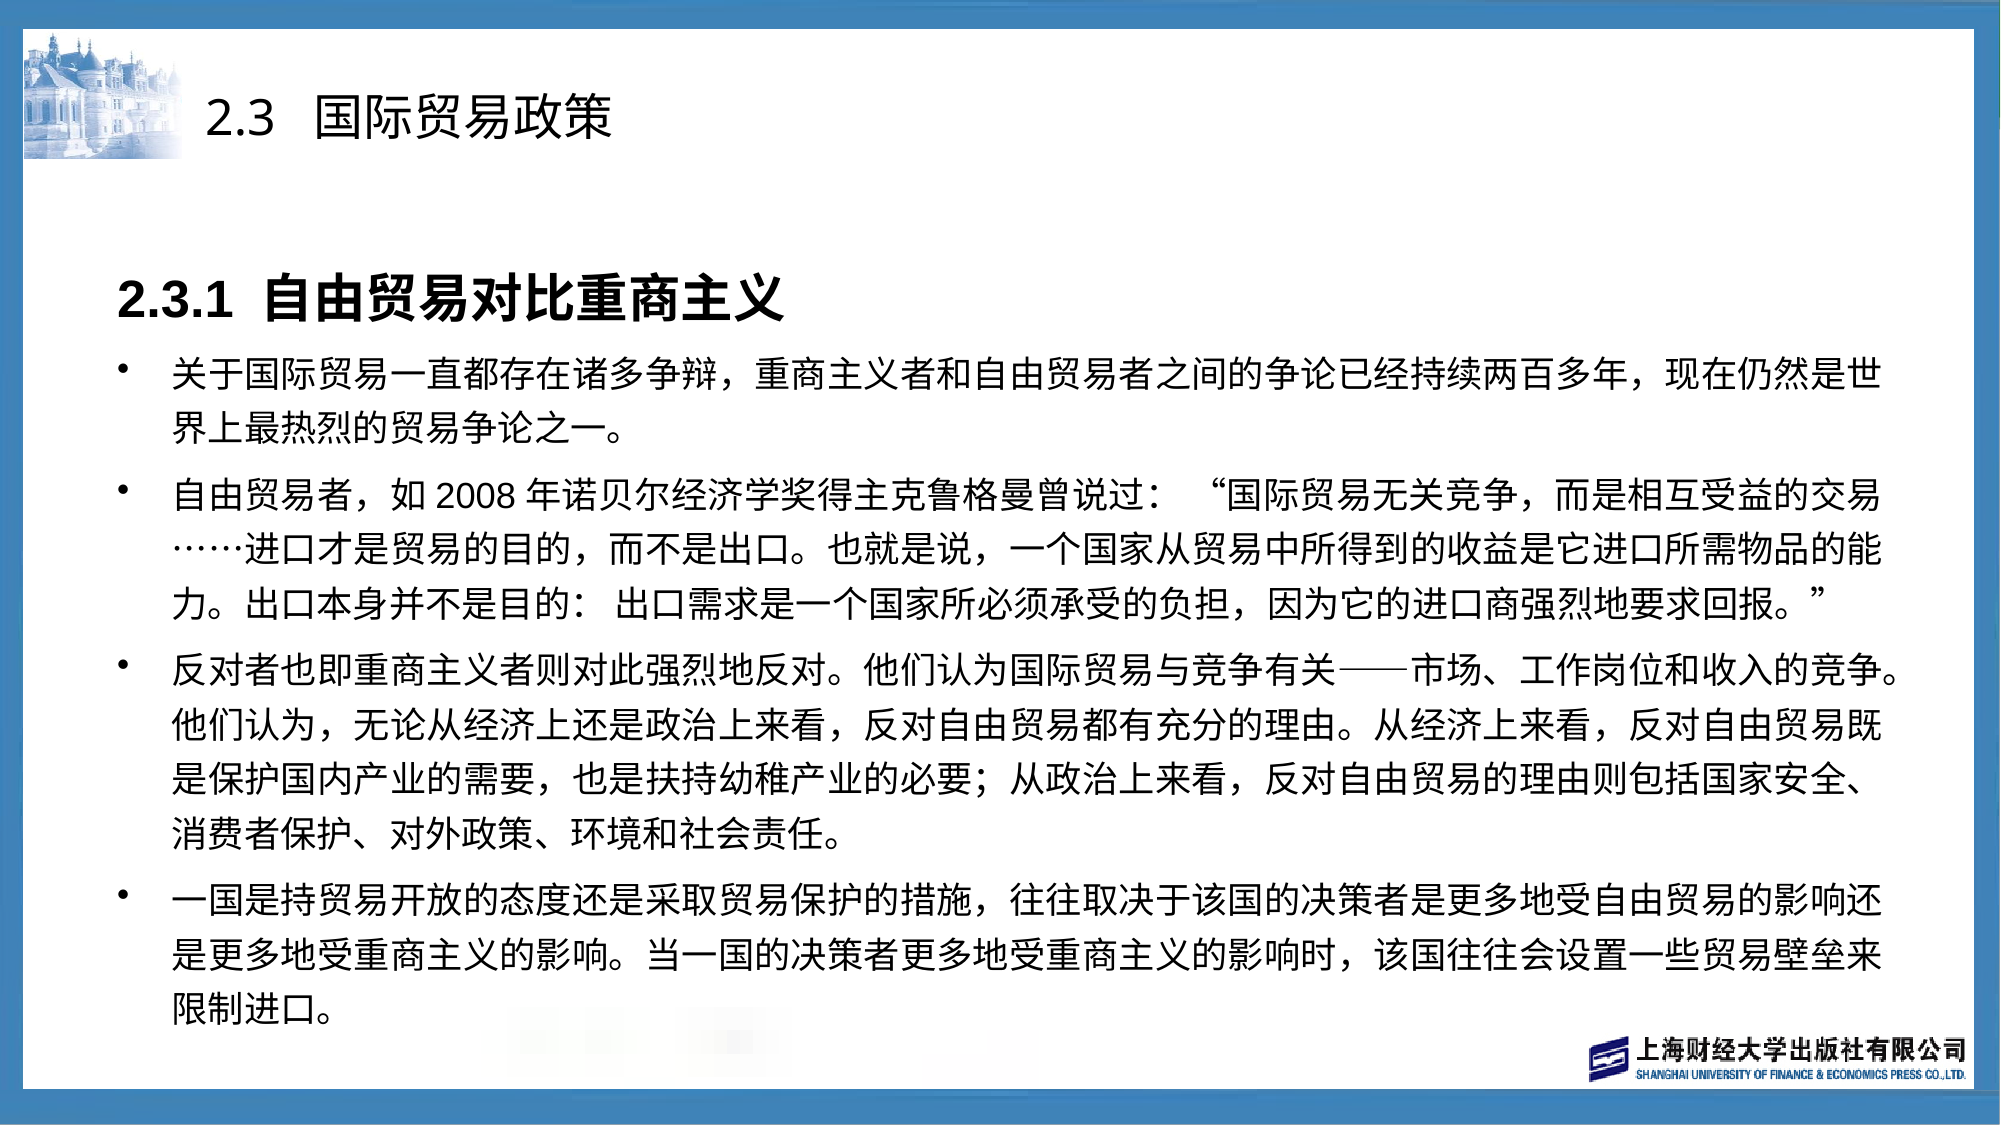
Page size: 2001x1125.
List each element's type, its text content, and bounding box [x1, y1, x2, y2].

title 2.3 国际贸易政策 [190, 64, 1547, 168]
picture [0, 0, 2001, 1125]
list 2.3.1 自由贸易对比重商主义 关于国际贸易一直都存在诸多争辩，重商主义者和自由贸易者之间的争论已经持续两百多年，现在仍然是世界上最热烈的贸易争论之一。 自由贸易者，如2008年诺贝尔经济学奖得主克鲁格曼曾说过： “国际贸易无关竞争，而是相互受益的交易……进口才是贸易的目的，而不是出口。也就是说，一个国家从贸易中所得到的收益是它进口所需物品的能力。出口本身并不是目的： 出口需求是一个国家所必须承受的负担，因为它的进口商强烈地要求回报。” 反对者也即重商主义者则对此强烈地反对。他们认为国际贸易与竞争有关——市场、工作岗位和收入的竞争。他们认为，无论从经济上还是政治上来看，反对自由贸易都有充分的理由。从经济上来看，反对自由贸易既是保护国内产业的需要，也是扶持幼稚产业的必要；从政治上来看，反对自由贸易的理由则包括国家安全、消费者保护、对外政策、环境和社会责任。 一国是持贸易开放的态度还是采取贸易保护的措施，往往取决于该国的决策者是更多地受自由贸易的影响还是更多地受重商主义的影响。当一国的决策者更多地受重商主义的影响时，该国往往会设置一些贸易壁垒来限制进口。 [102, 241, 1898, 1065]
